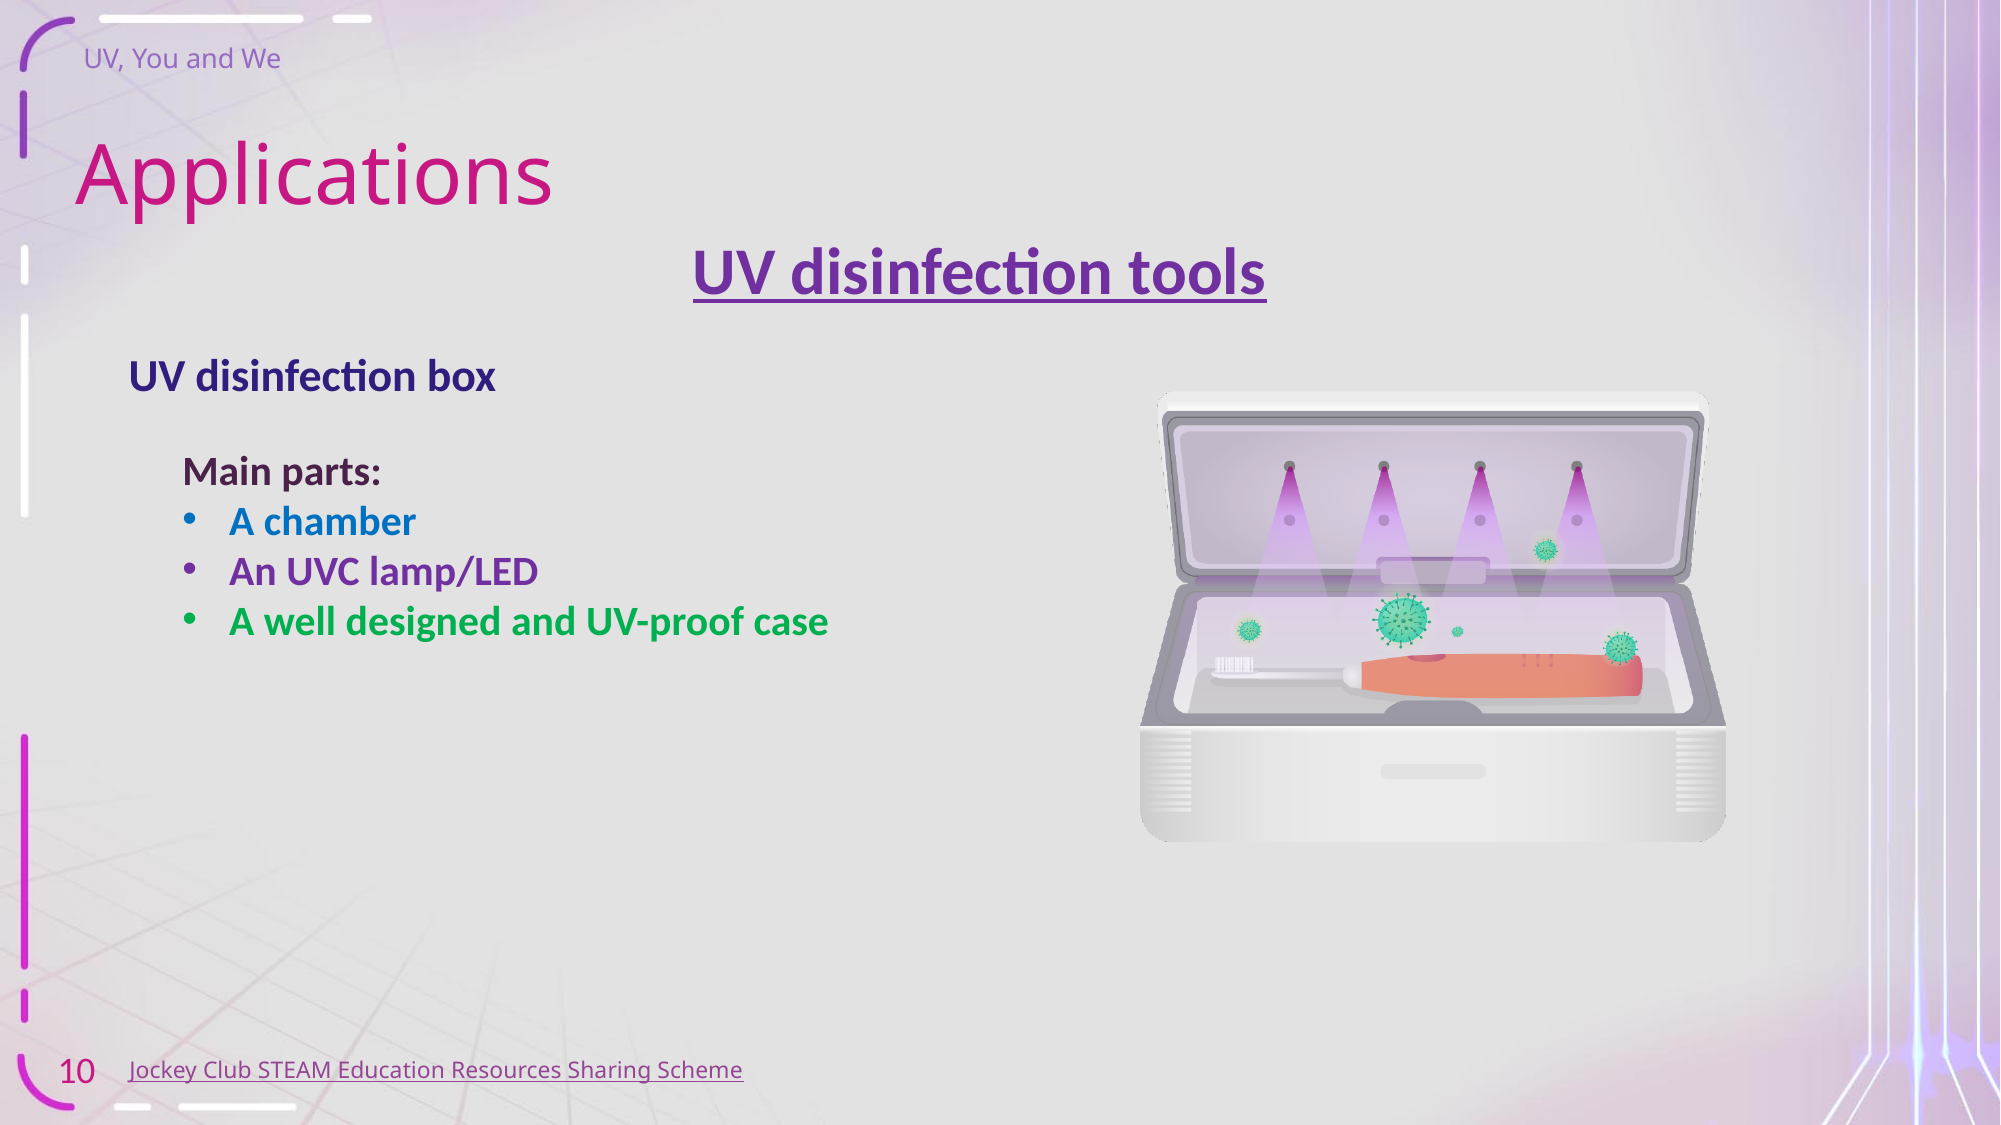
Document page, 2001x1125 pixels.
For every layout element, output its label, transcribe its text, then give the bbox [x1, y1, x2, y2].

text_box UV disinfection tools [677, 220, 1282, 316]
title Applications [61, 63, 1571, 279]
text_box Main parts: A chamber An UVC lamp/LED A well designed and UV-proof case [167, 436, 845, 651]
text_box UV disinfection box [113, 338, 512, 409]
picture [0, 0, 2001, 1125]
